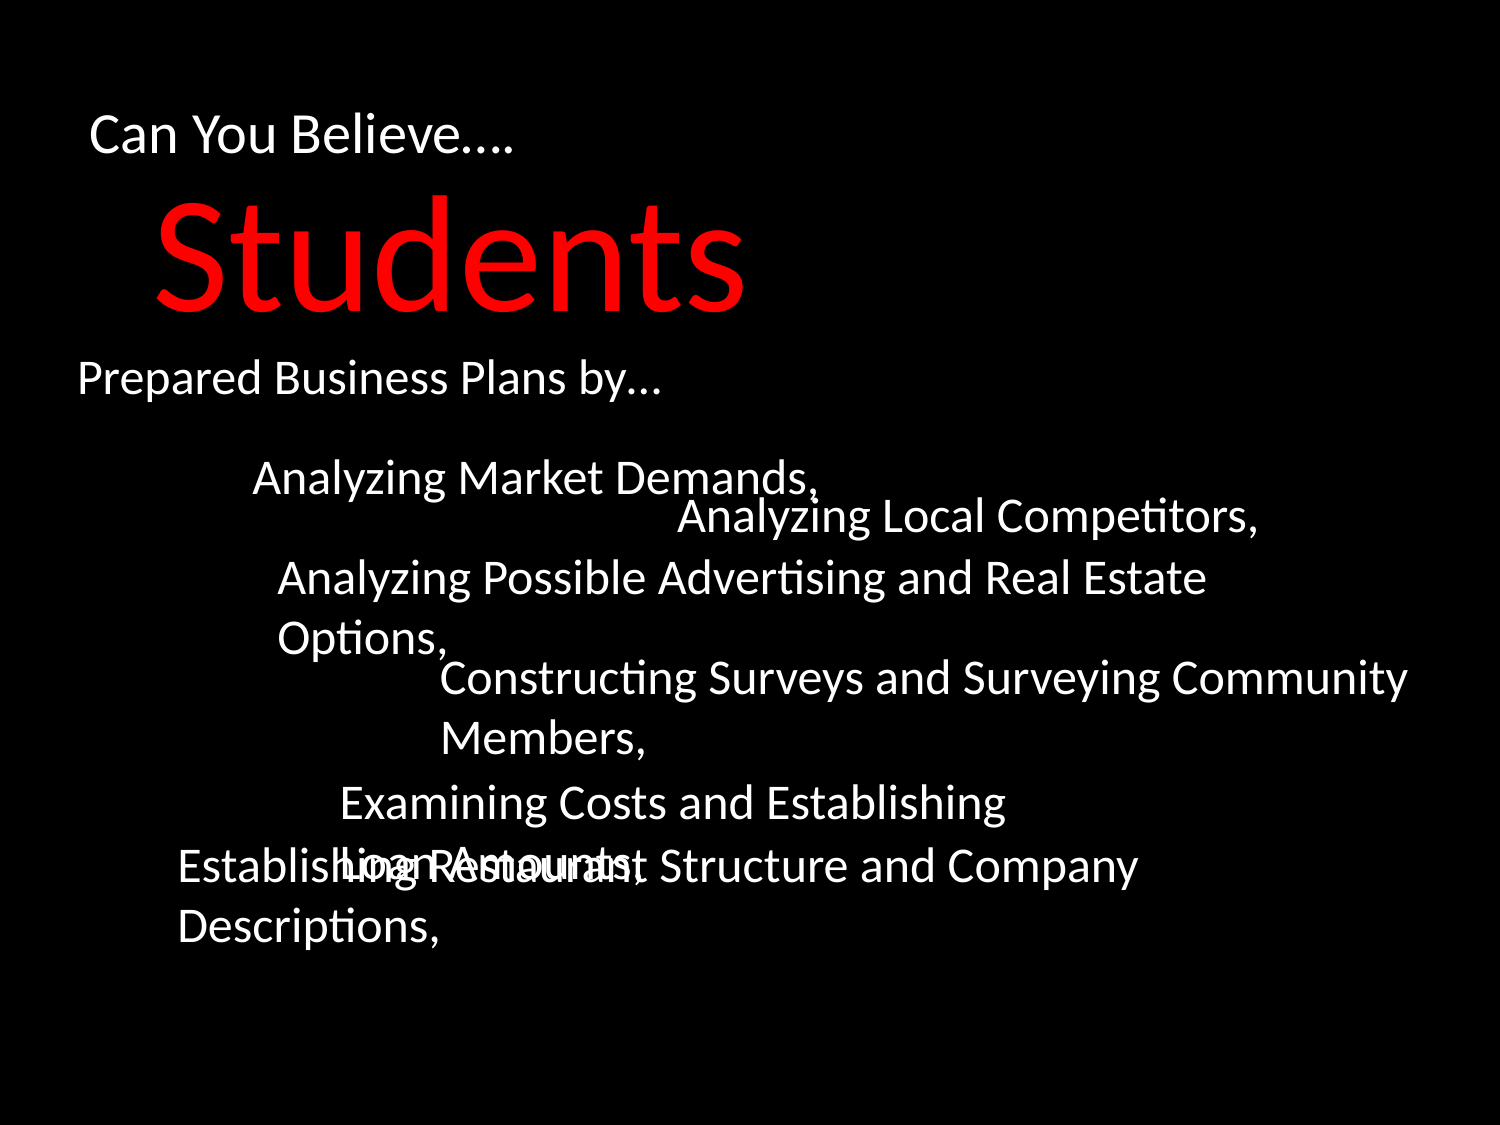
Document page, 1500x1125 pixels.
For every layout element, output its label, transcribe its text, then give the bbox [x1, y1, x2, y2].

text_box Analyzing Possible Advertising and Real Estate Options, [262, 537, 1350, 673]
text_box Constructing Surveys and Surveying Community Members, [425, 637, 1500, 773]
text_box Can You Believe…. [74, 87, 663, 173]
text_box Prepared Business Plans by… [62, 337, 825, 413]
text_box Students [137, 137, 975, 353]
text_box Analyzing Market Demands, [237, 437, 1000, 513]
text_box Examining Costs and Establishing Loan Amounts, [324, 762, 1088, 898]
text_box Analyzing Local Competitors, [662, 474, 1425, 550]
text_box Establishing Restaurant Structure and Company Descriptions, [162, 824, 1325, 960]
